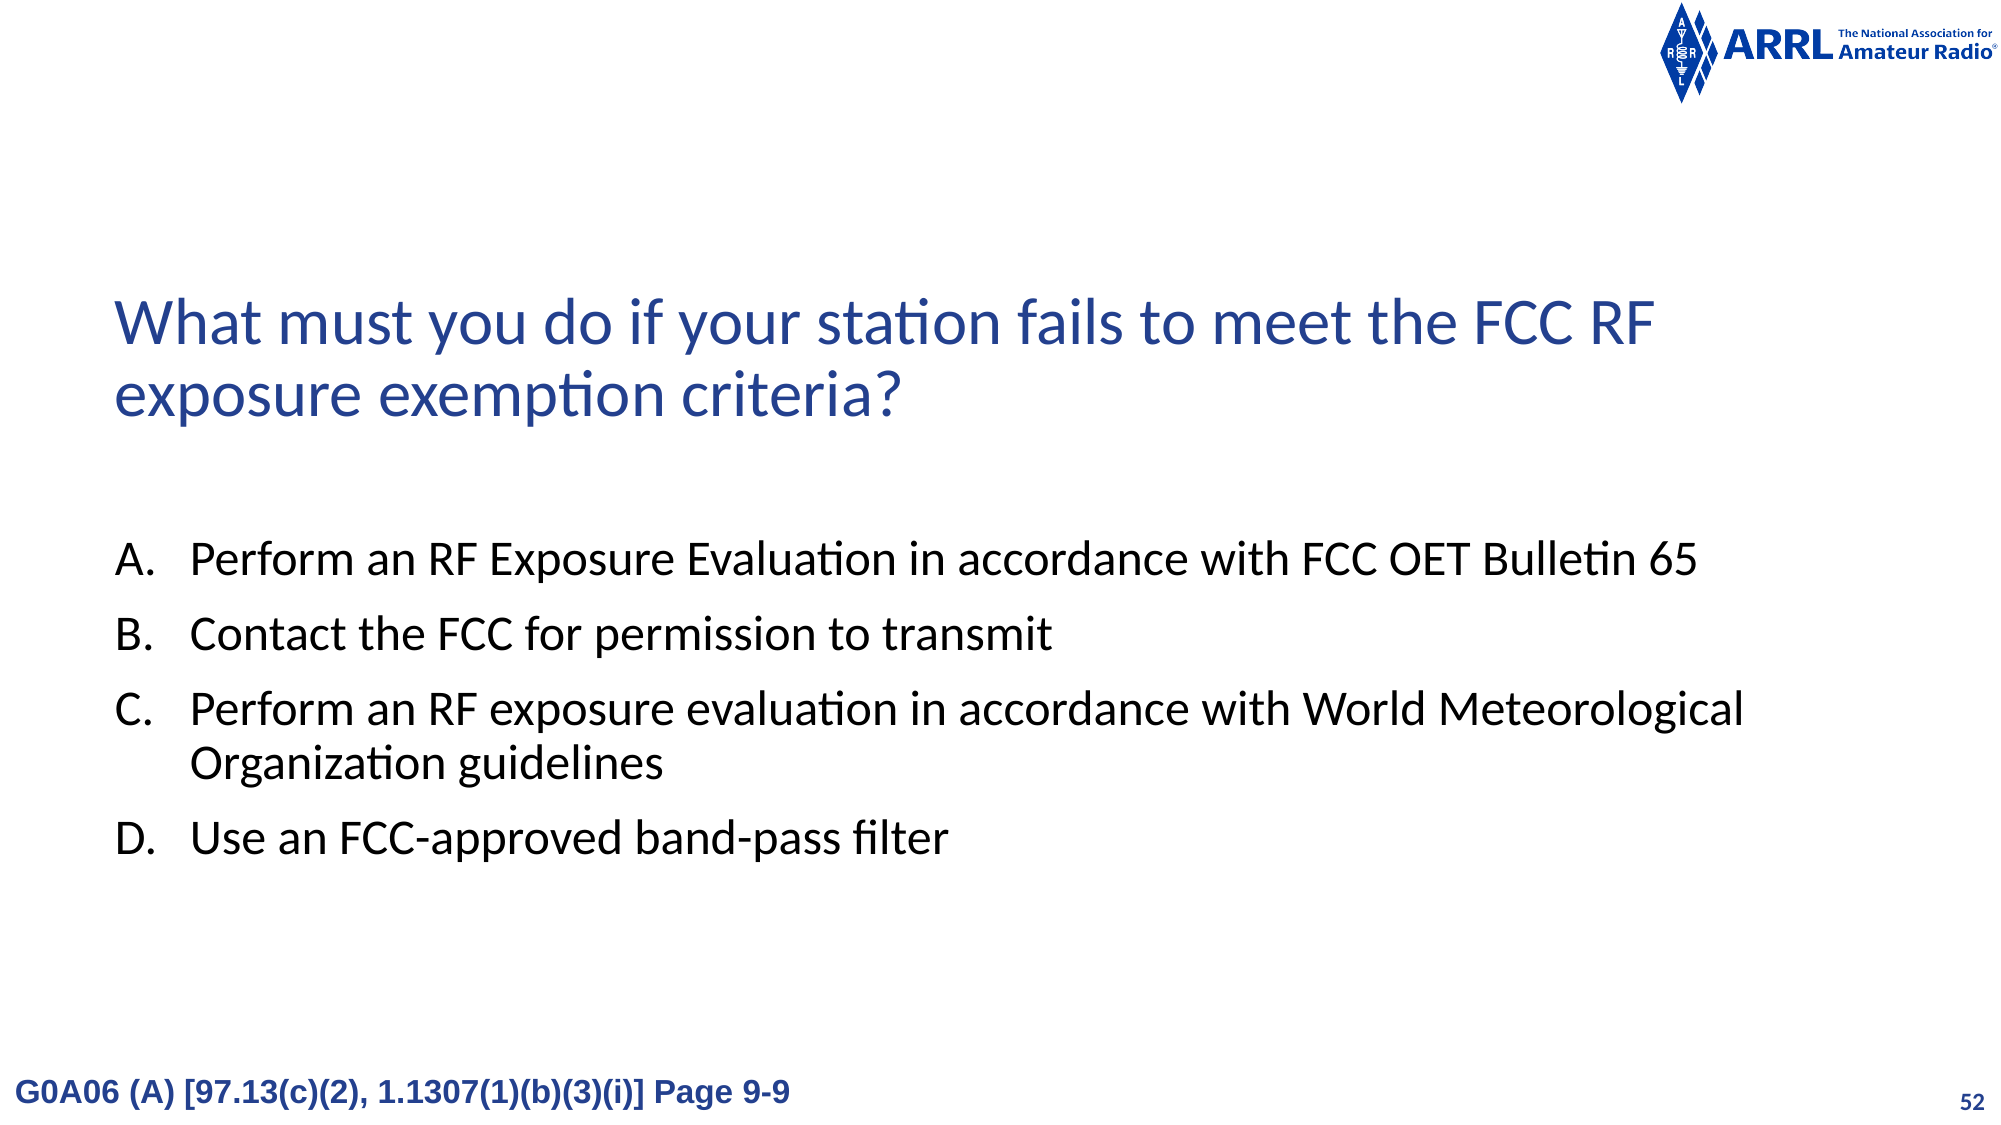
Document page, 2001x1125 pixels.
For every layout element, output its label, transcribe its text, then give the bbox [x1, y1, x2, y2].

text_box G0A06 (A) [97.13(c)(2), 1.1307(1)(b)(3)(i)] Page 9-9 [0, 1062, 1313, 1118]
picture [1658, 0, 1999, 106]
list Perform an RF Exposure Evaluation in accordance with FCC OET Bulletin 65 Contact the FCC for permission to transmit Perform an RF exposure evaluation in accordance with World Meteorological Organization guidelines Use an FCC-approved band-pass filter [99, 525, 1900, 1005]
text_box 52 [1875, 1077, 2000, 1123]
title What must you do if your station fails to meet the FCC RF exposure exemption criteria? [99, 249, 1900, 468]
